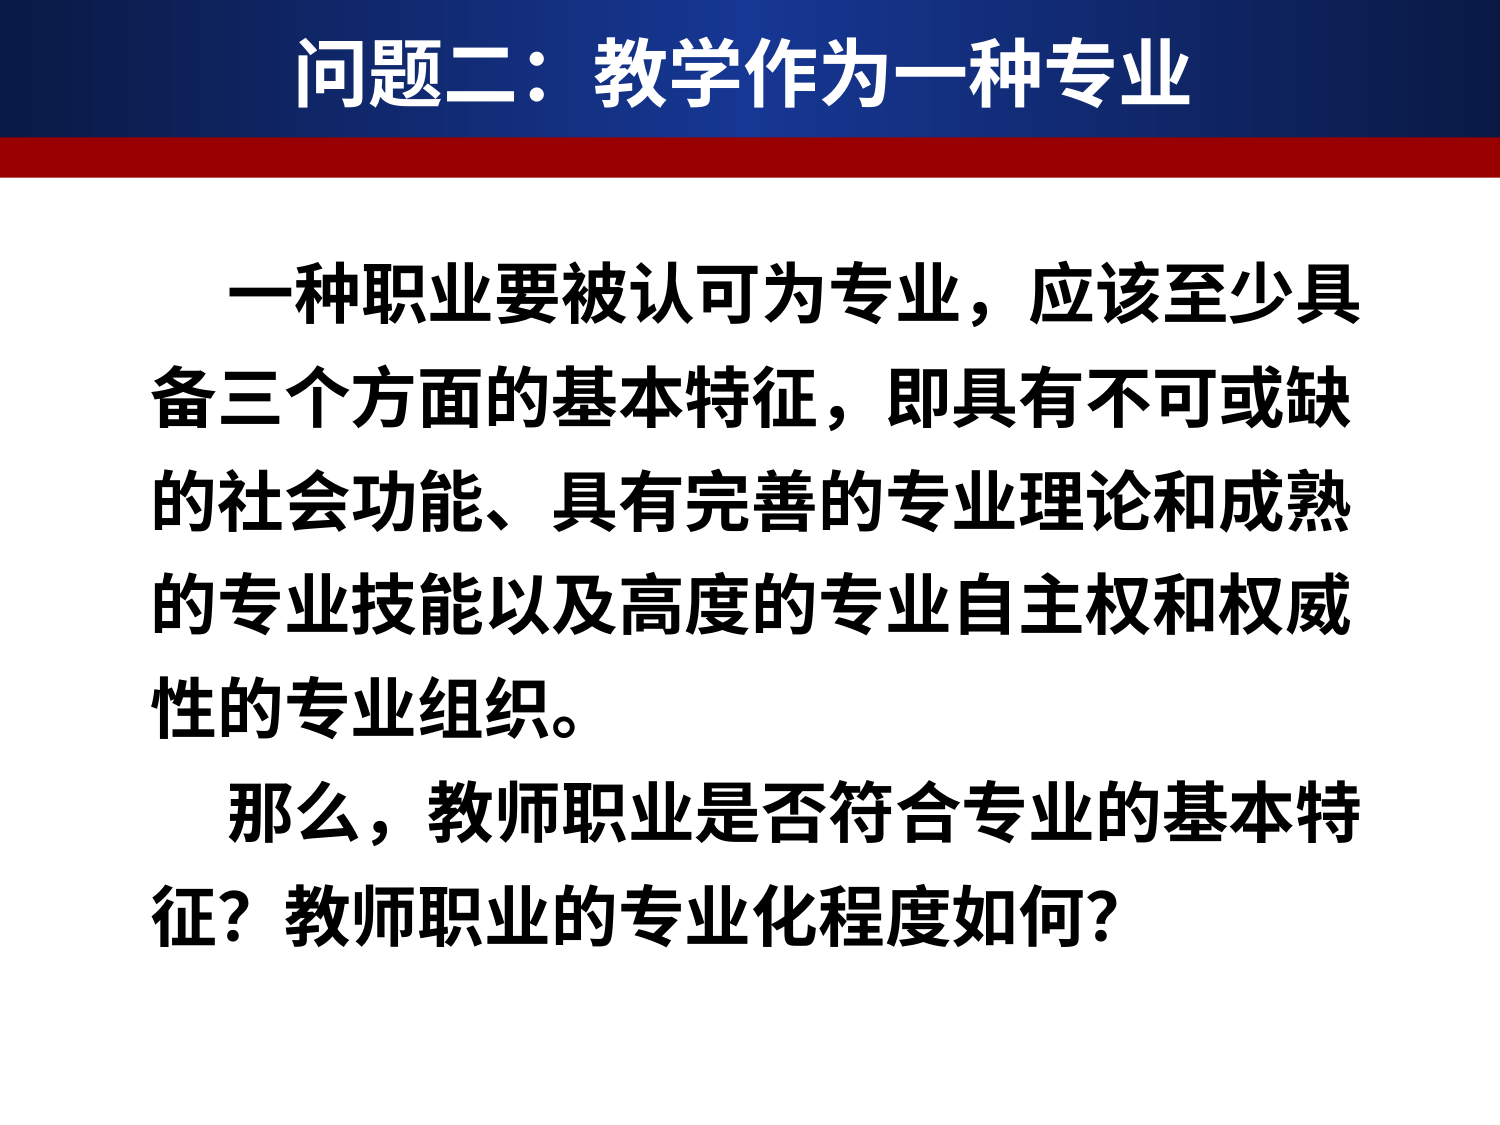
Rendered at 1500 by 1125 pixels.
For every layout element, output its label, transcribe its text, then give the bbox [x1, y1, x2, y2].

list 一种职业要被认可为专业，应该至少具备三个方面的基本特征，即具有不可或缺的社会功能、具有完善的专业理论和成熟的专业技能以及高度的专业自主权和权威性的专业组织。 那么，教师职业是否符合专业的基本特征？教师职业的专业化程度如何？ [135, 219, 1388, 1035]
title 问题二：教学作为一种专业 [50, 24, 1438, 118]
